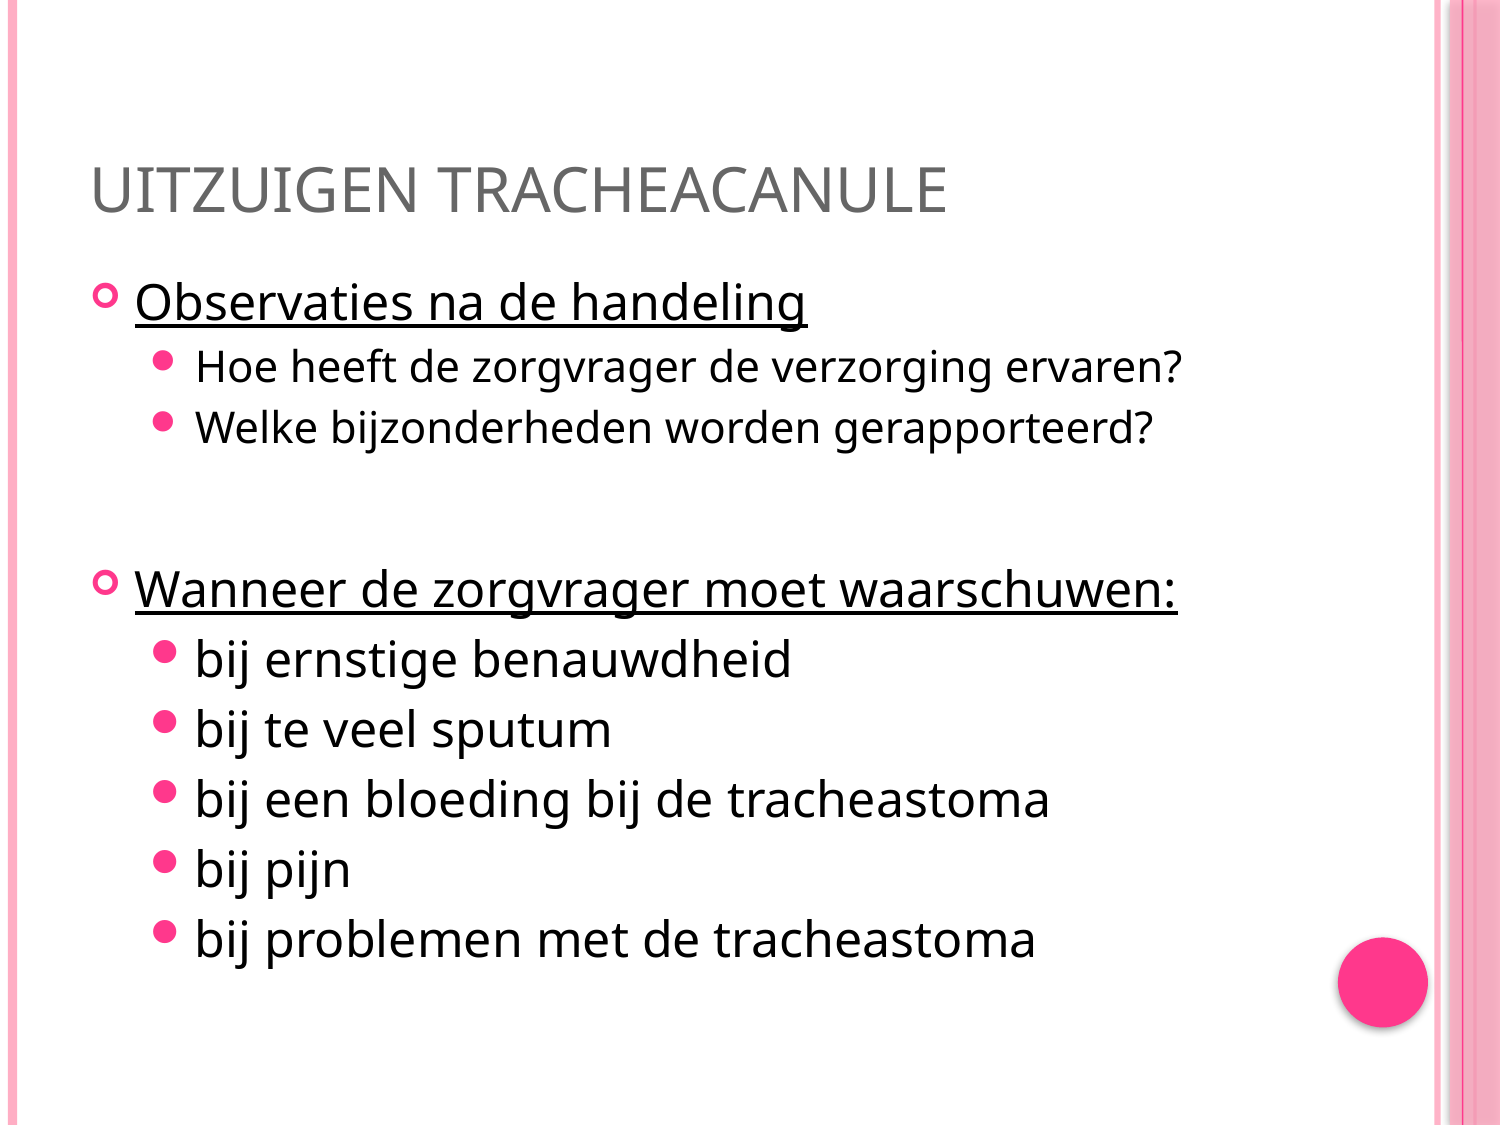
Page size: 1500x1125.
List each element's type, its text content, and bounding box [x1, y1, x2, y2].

list Observaties na de handeling Hoe heeft de zorgvrager de verzorging ervaren? Welke bijzonderheden worden gerapporteerd? Wanneer de zorgvrager moet waarschuwen: bij ernstige benauwdheid bij te veel sputum bij een bloeding bij de tracheastoma bij pijn bij problemen met de tracheastoma [75, 262, 1300, 1062]
title Uitzuigen tracheacanule [75, 45, 1300, 233]
